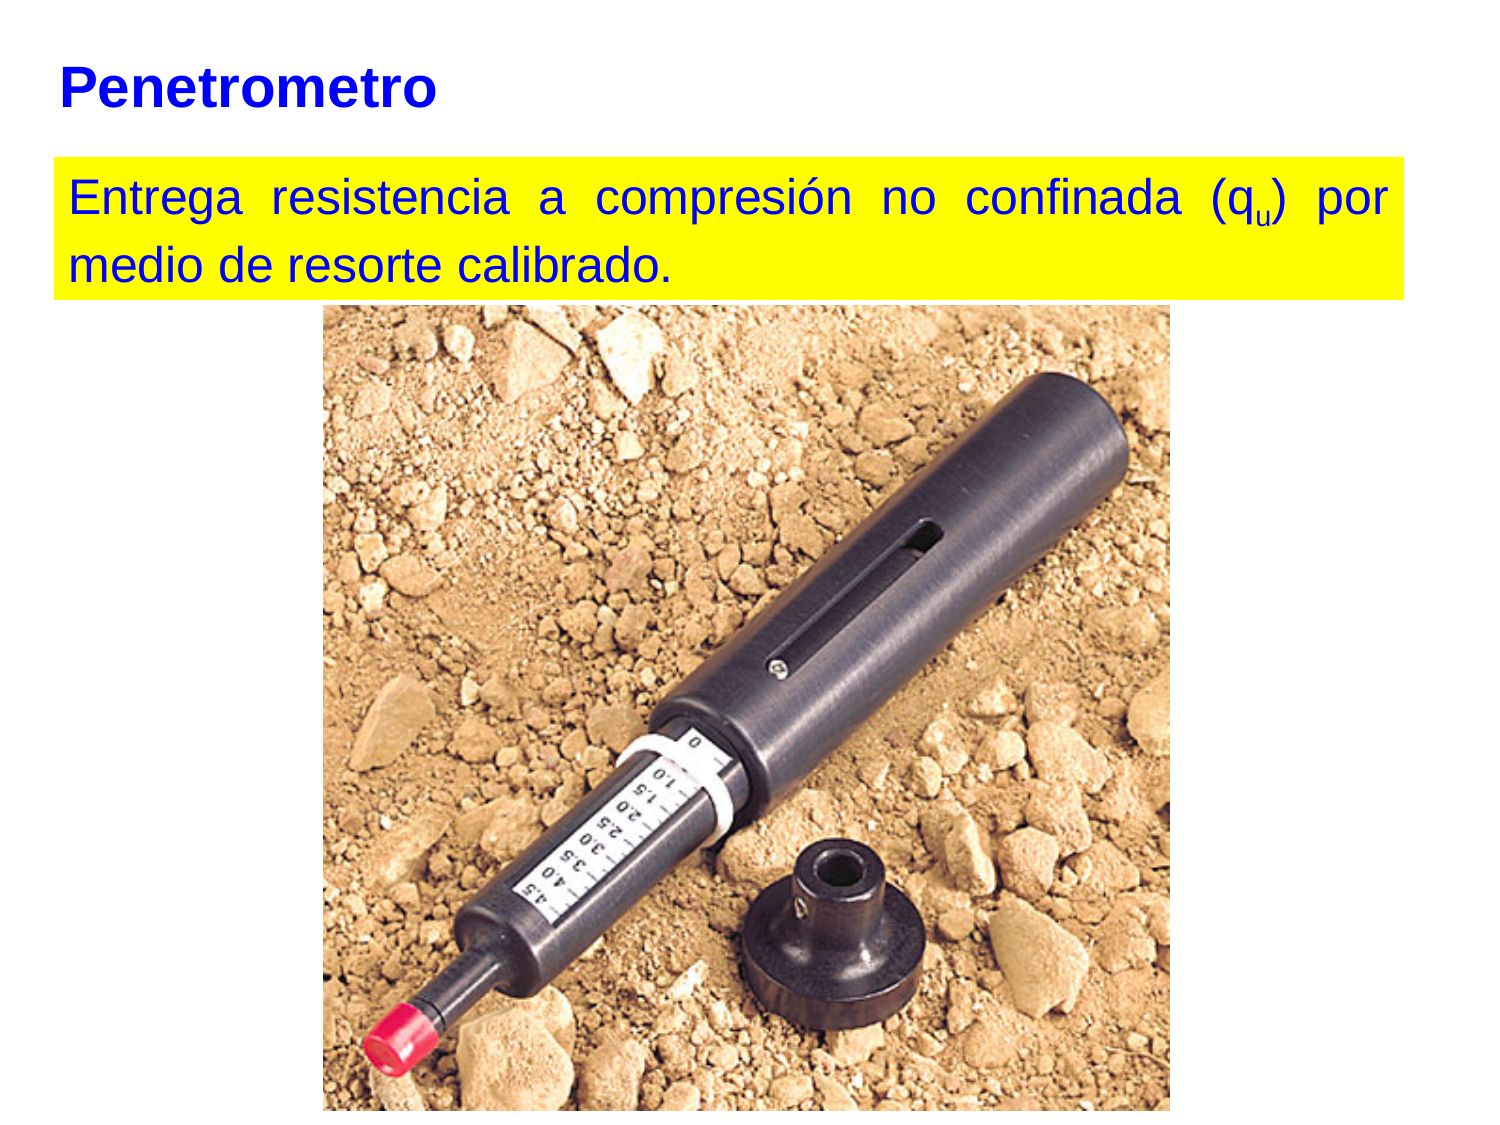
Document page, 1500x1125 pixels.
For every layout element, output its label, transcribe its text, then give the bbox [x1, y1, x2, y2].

text_box Entrega resistencia a compresión no confinada (qu) por medio de resorte calibrado. [53, 156, 1404, 300]
text_box Penetrometro [44, 41, 701, 127]
picture [323, 305, 1170, 1111]
